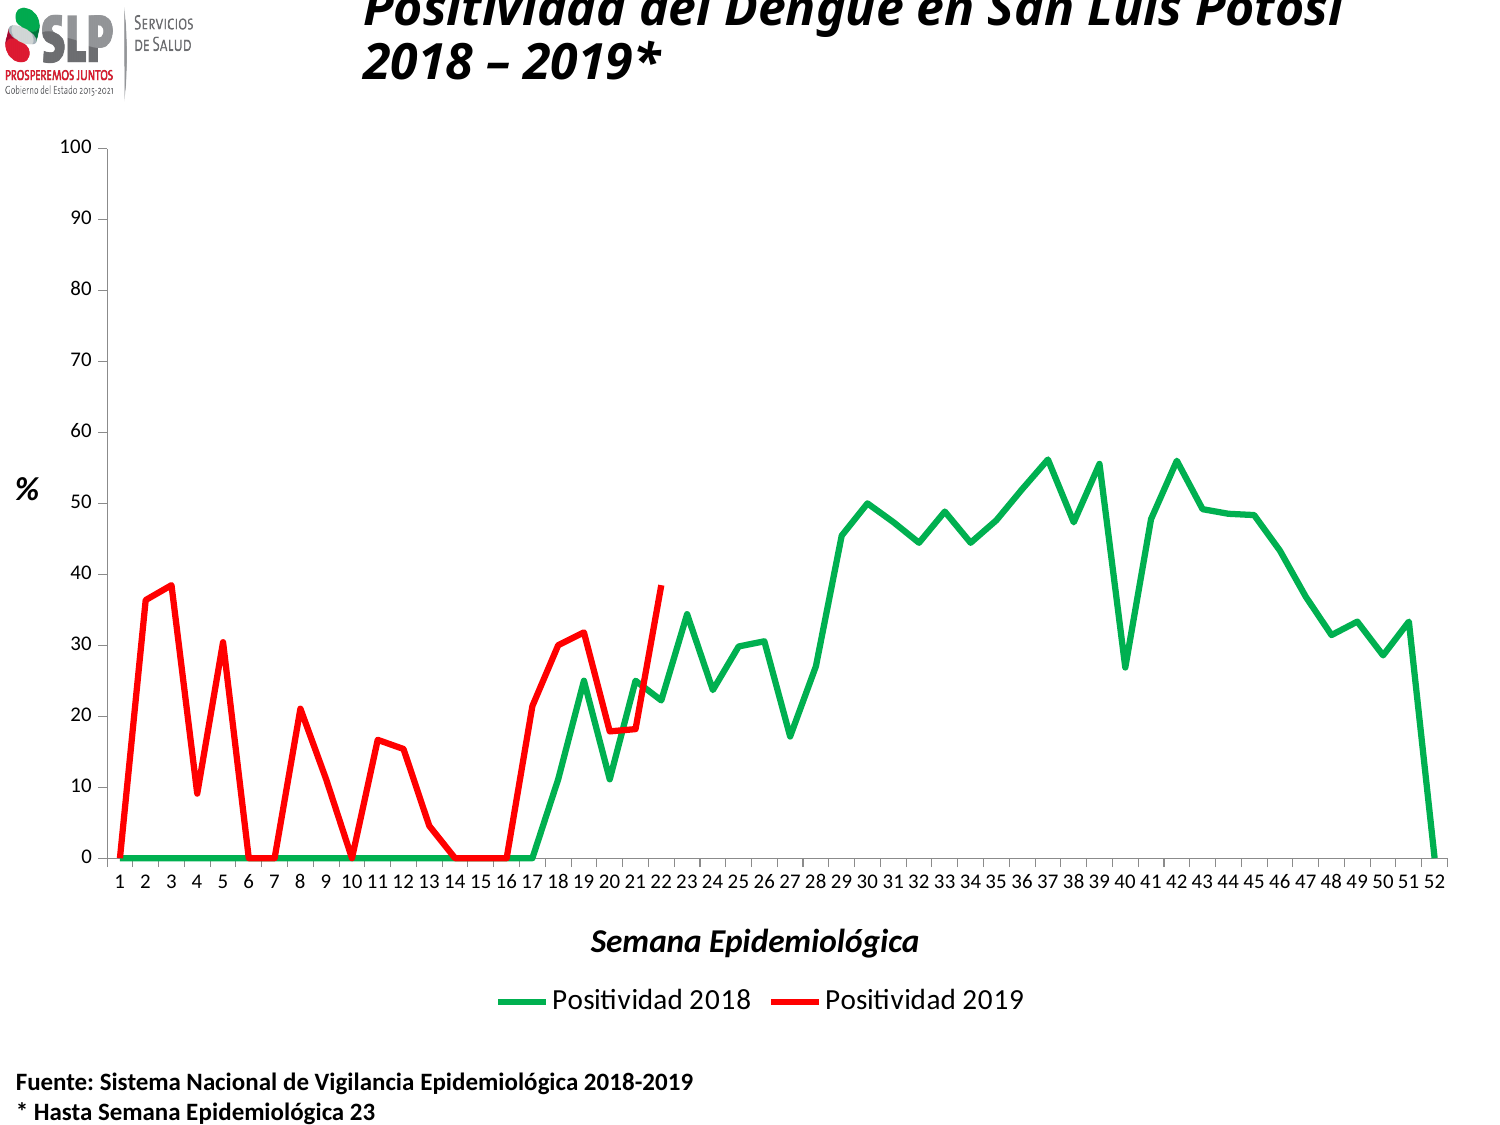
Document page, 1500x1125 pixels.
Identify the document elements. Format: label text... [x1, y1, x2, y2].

picture [5, 7, 193, 102]
text_box % [0, 459, 53, 515]
title Positividad del Dengue en San Luis Potosí 2018 – 2019* [348, 42, 1483, 90]
text_box Fuente: Sistema Nacional de Vigilancia Epidemiológica 2018-2019 * Hasta Semana Epidemiológica 23 [1, 1058, 710, 1125]
chart [53, 125, 1471, 1024]
